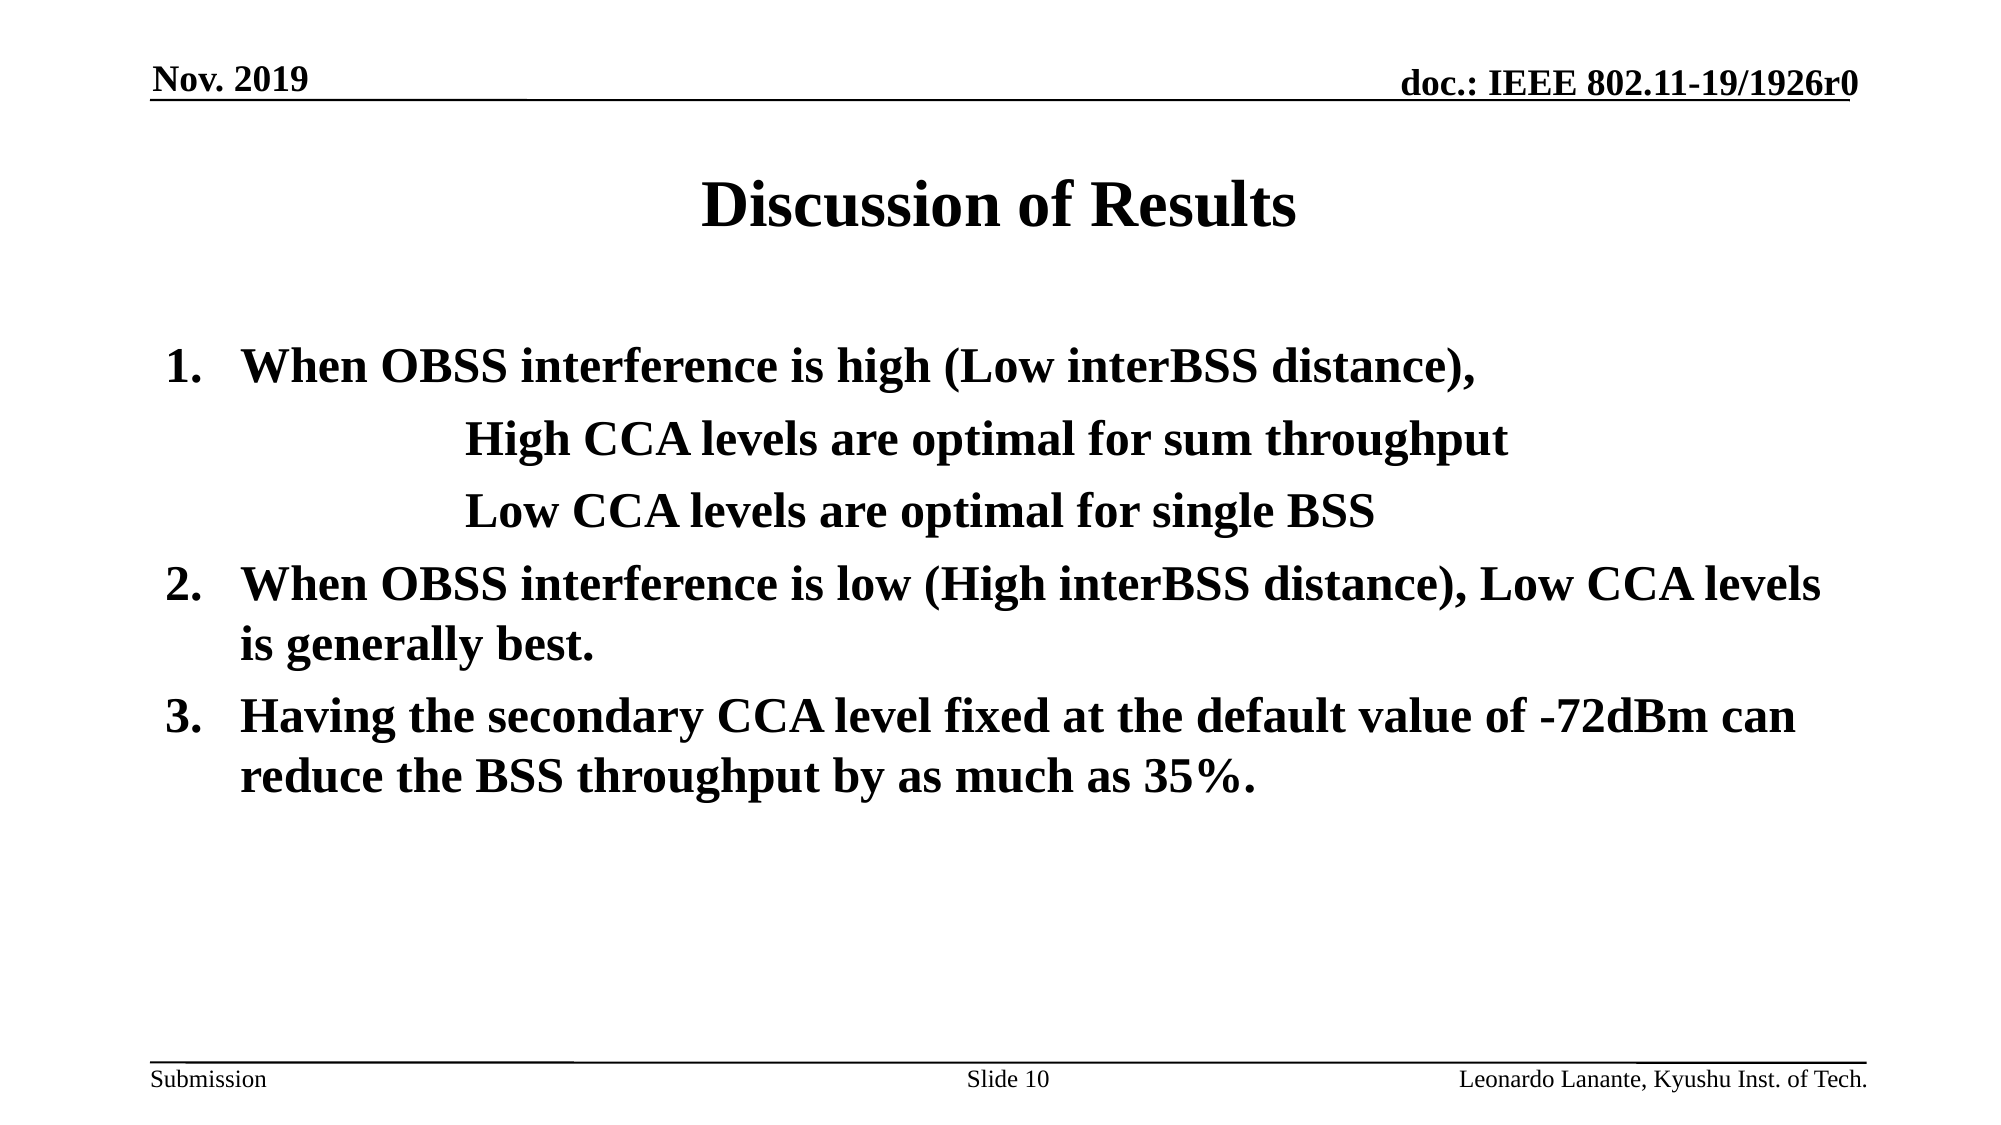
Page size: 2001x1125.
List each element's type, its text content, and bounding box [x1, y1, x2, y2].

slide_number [152, 54, 563, 100]
list When OBSS interference is high (Low interBSS distance), High CCA levels are optimal for sum throughput Low CCA levels are optimal for single BSS When OBSS interference is low (High interBSS distance), Low CCA levels is generally best. Having the secondary CCA level fixed at the default value of -72dBm can reduce the BSS throughput by as much as 35%. [149, 324, 1850, 1000]
footer Leonardo Lanante, Kyushu Inst. of Tech. [1171, 1061, 1869, 1093]
slide_number Slide 10 [950, 1061, 1067, 1123]
title Discussion of Results [149, 112, 1850, 288]
